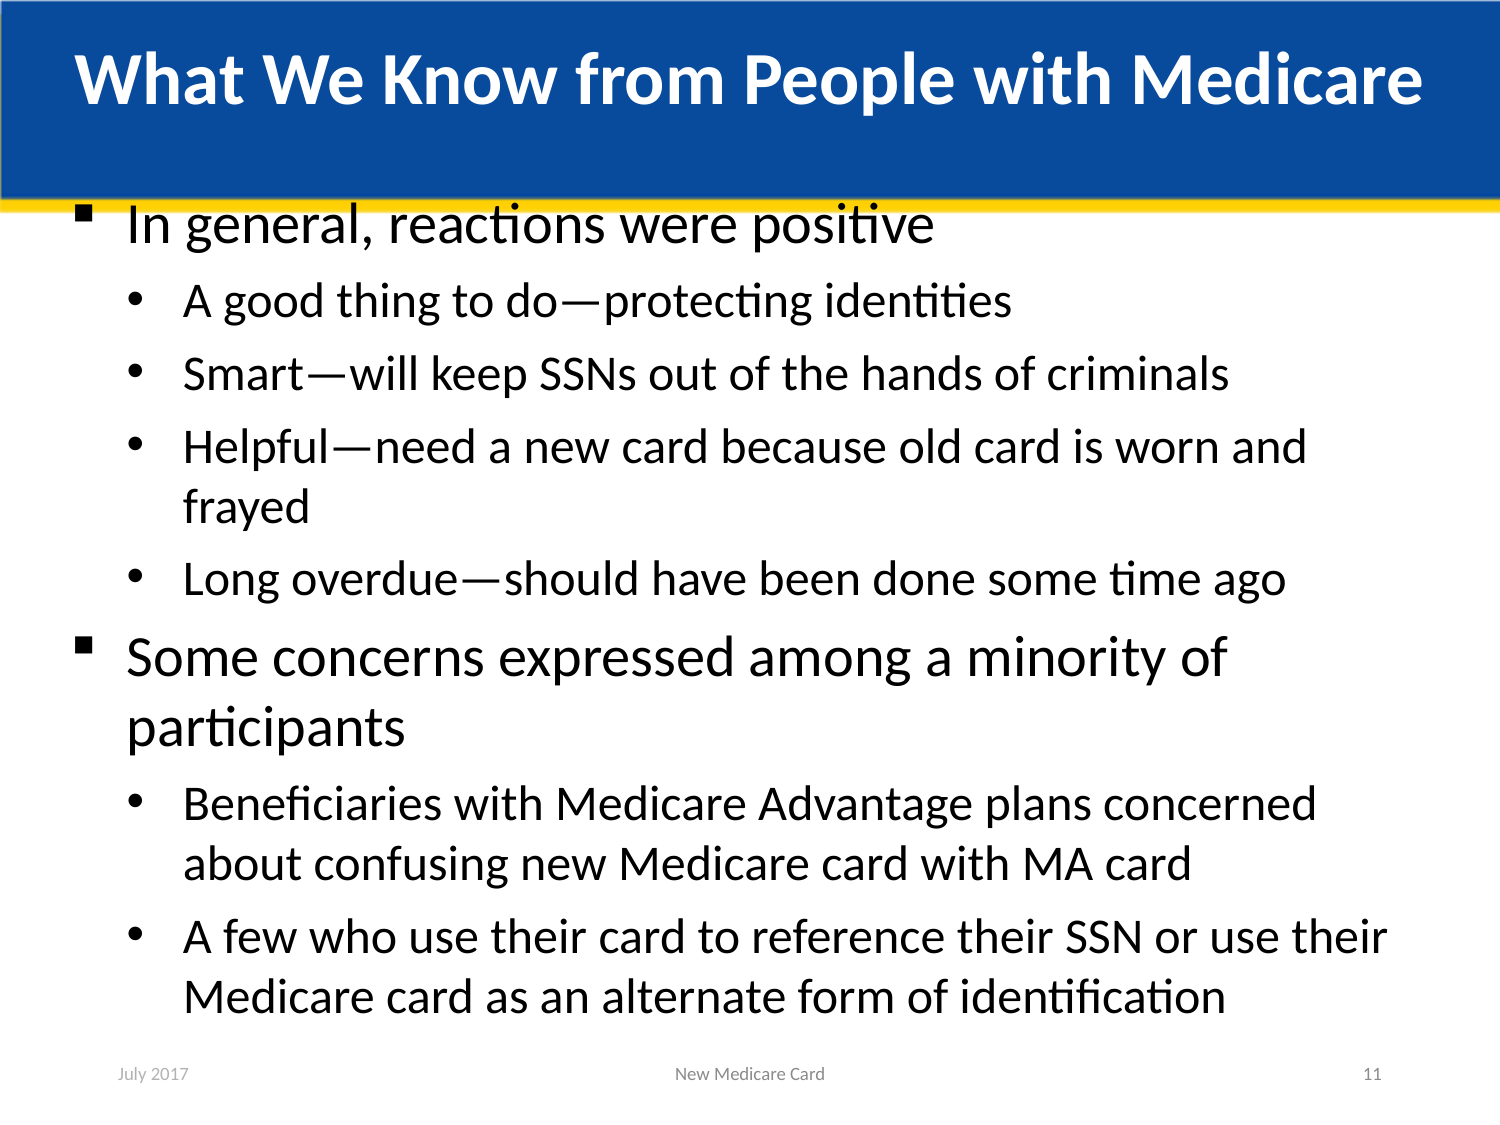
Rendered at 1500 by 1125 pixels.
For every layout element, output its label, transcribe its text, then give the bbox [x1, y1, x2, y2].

slide_number 11 [1059, 1042, 1397, 1103]
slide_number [103, 1042, 441, 1103]
title What We Know from People with Medicare [0, 1, 1500, 160]
footer New Medicare Card [496, 1042, 1004, 1103]
picture [0, 160, 1500, 1125]
list In general, reactions were positive A good thing to do—protecting identities Smart—will keep SSNs out of the hands of criminals Helpful—need a new card because old card is worn and frayed Long overdue—should have been done some time ago Some concerns expressed among a minority of participants Beneficiaries with Medicare Advantage plans concerned about confusing new Medicare card with MA card A few who use their card to reference their SSN or use their Medicare card as an alternate form of identification [55, 177, 1438, 1043]
